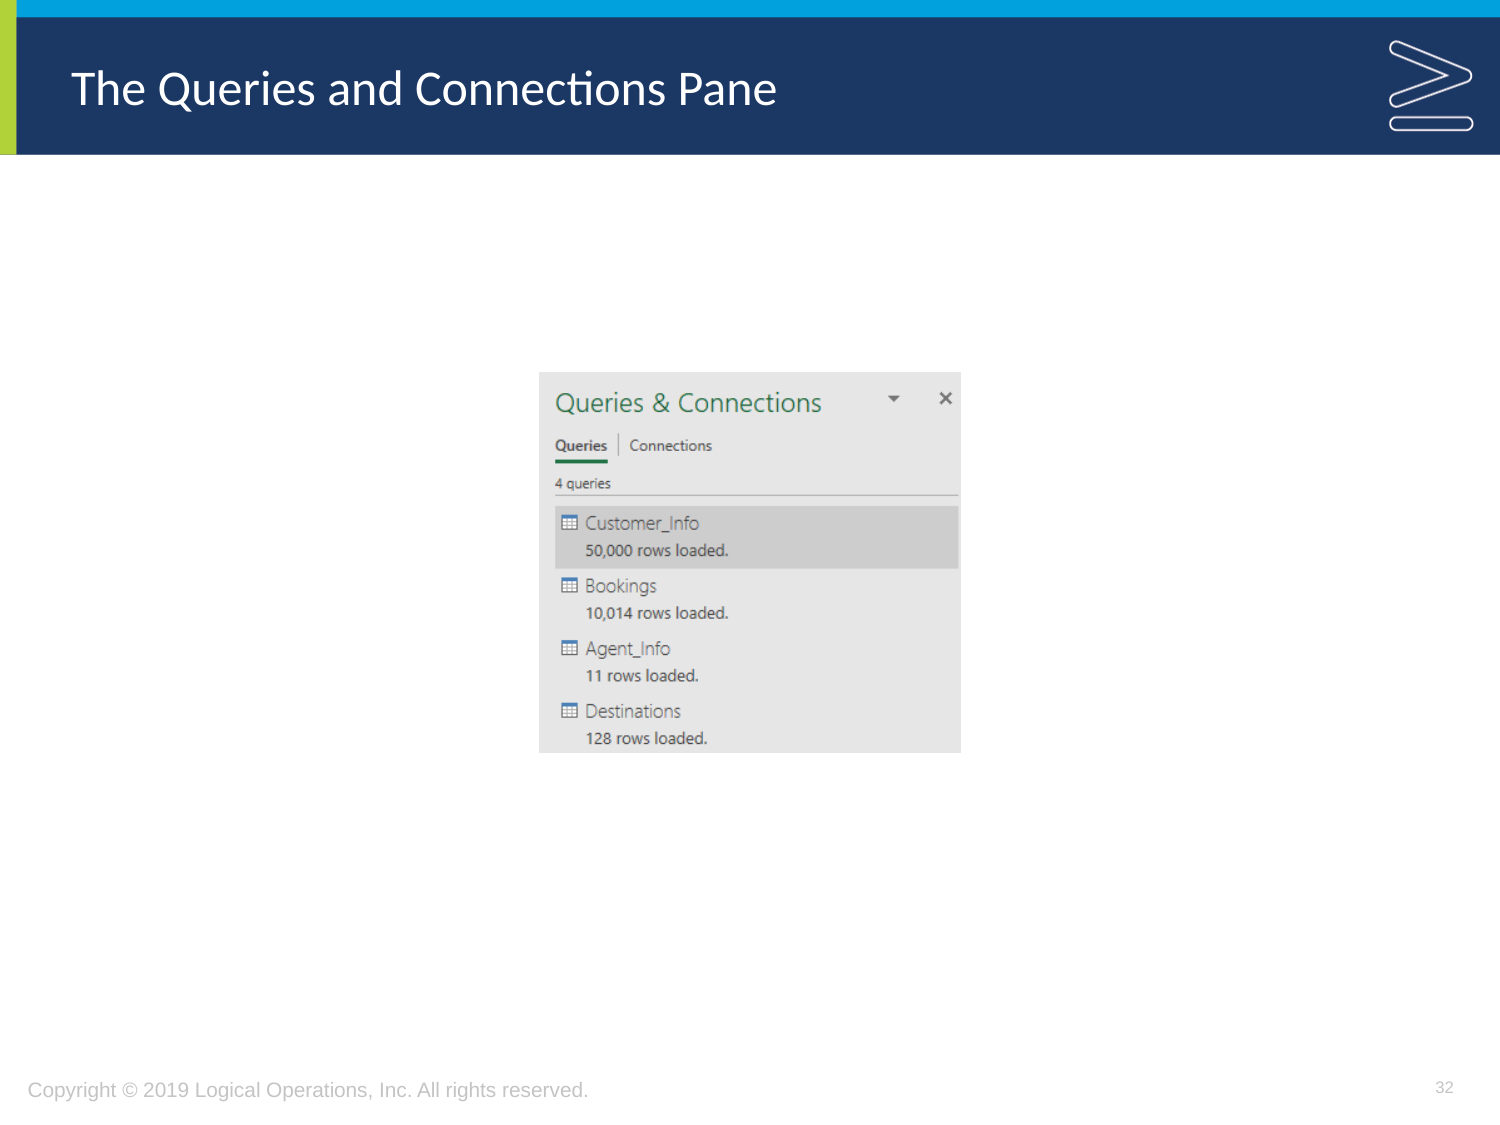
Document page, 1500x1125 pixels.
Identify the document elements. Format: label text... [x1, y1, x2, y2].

picture [539, 372, 961, 753]
slide_number 32 [1118, 1057, 1469, 1118]
title The Queries and Connections Pane [56, 16, 1350, 155]
picture [0, 0, 56, 155]
picture [1350, 18, 1500, 155]
